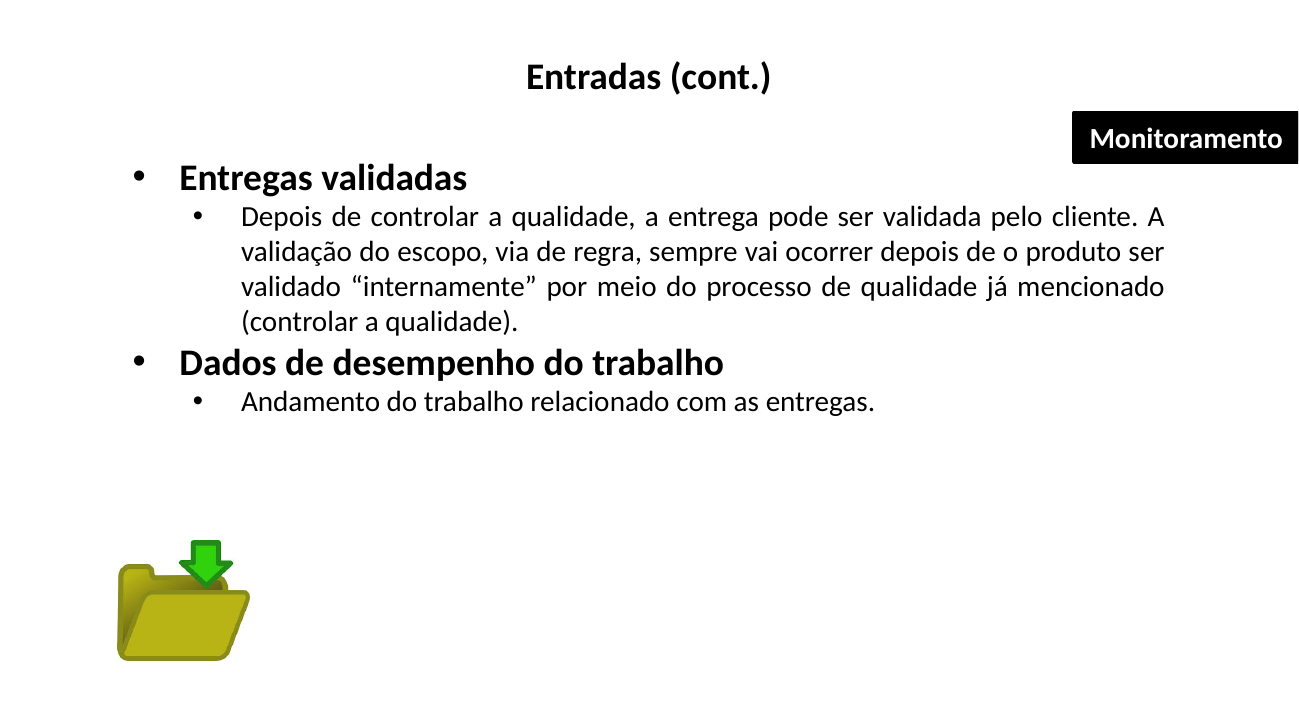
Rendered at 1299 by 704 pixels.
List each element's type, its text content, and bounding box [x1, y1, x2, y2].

text_box Entradas (cont.) [0, 44, 1299, 106]
text_box Entregas validadas Depois de controlar a qualidade, a entrega pode ser validada pelo cliente. A validação do escopo, via de regra, sempre vai ocorrer depois de o produto ser validado “internamente” por meio do processo de qualidade já mencionado (controlar a qualidade). Dados de desempenho do trabalho Andamento do trabalho relacionado com as entregas. [117, 145, 1181, 438]
text_box Monitoramento [1074, 112, 1299, 162]
picture [117, 540, 250, 661]
